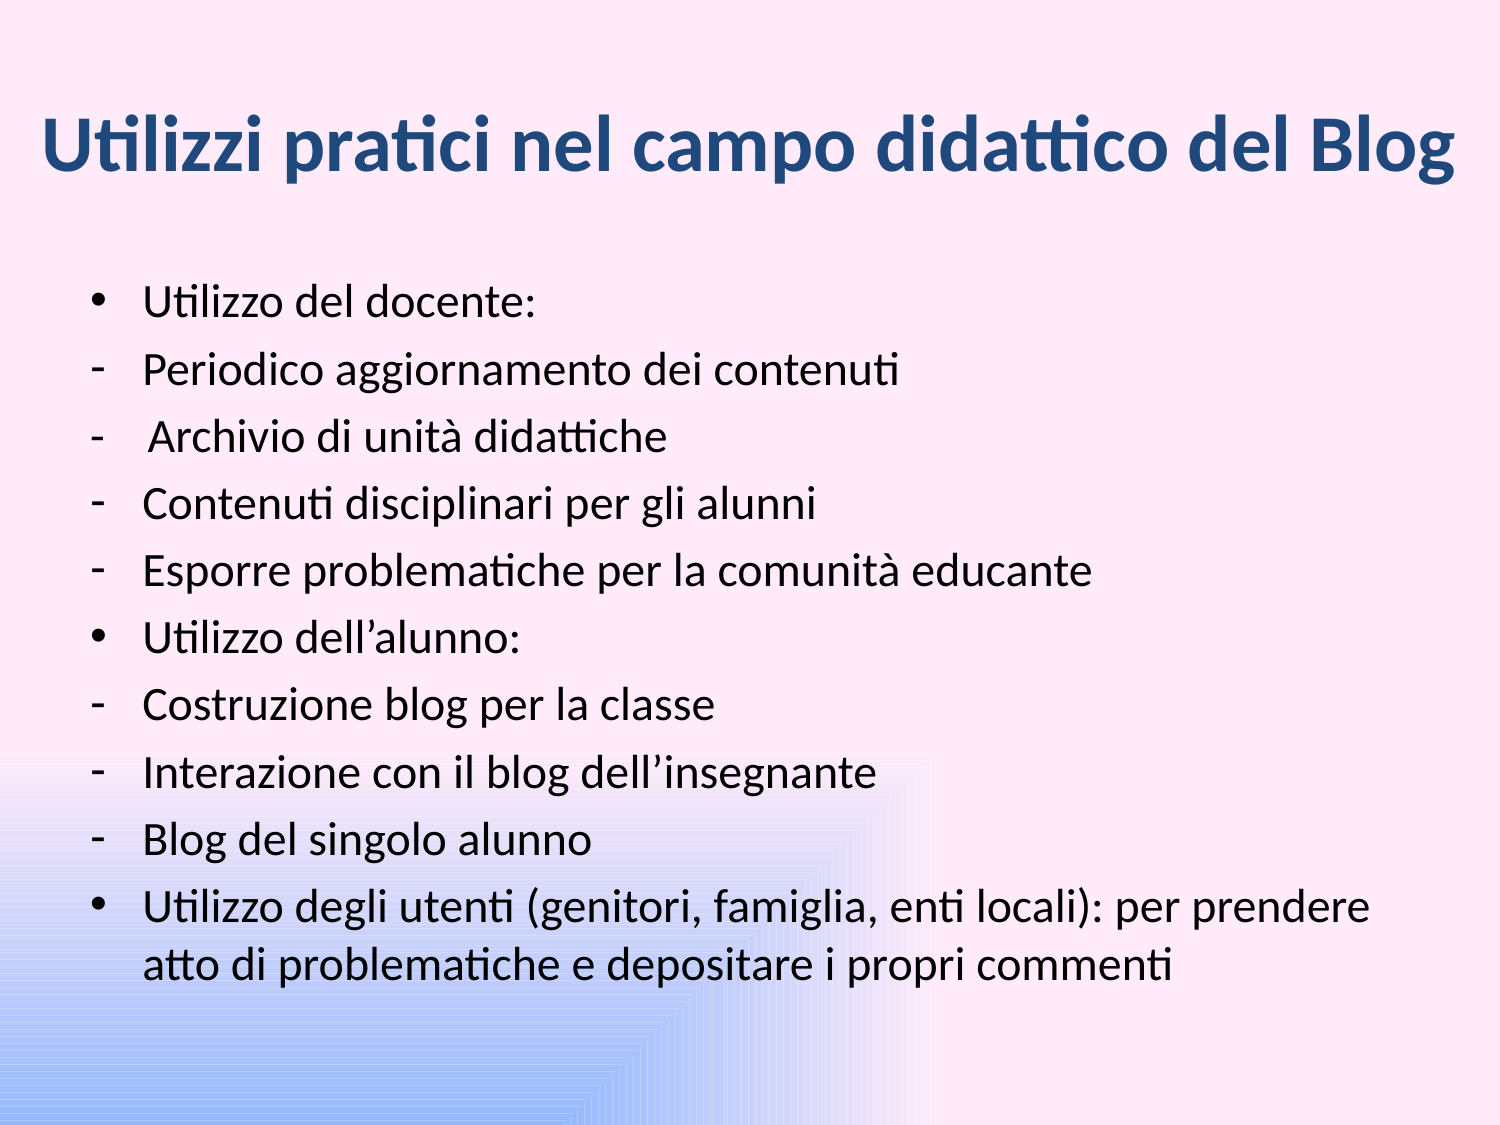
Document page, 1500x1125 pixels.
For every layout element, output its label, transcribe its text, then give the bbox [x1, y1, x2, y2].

list Utilizzo del docente: Periodico aggiornamento dei contenuti - Archivio di unità didattiche Contenuti disciplinari per gli alunni Esporre problematiche per la comunità educante Utilizzo dell’alunno: Costruzione blog per la classe Interazione con il blog dell’insegnante Blog del singolo alunno Utilizzo degli utenti (genitori, famiglia, enti locali): per prendere atto di problematiche e depositare i propri commenti [75, 262, 1425, 1005]
title Utilizzi pratici nel campo didattico del Blog [0, 45, 1500, 233]
